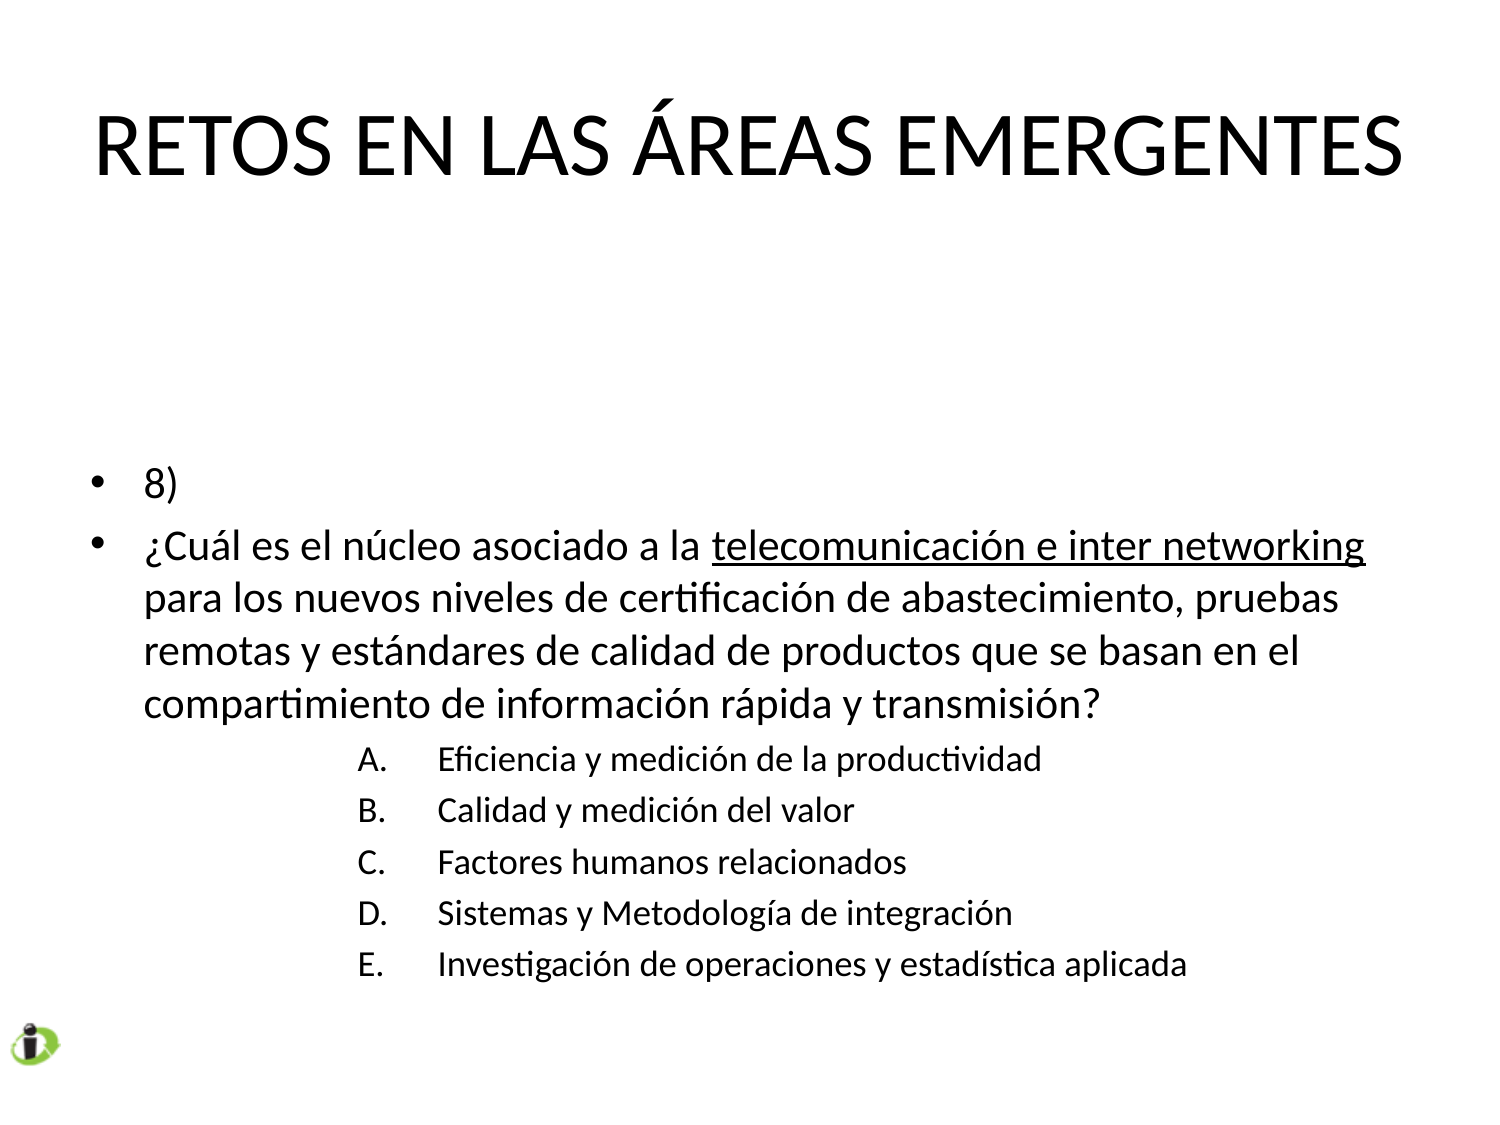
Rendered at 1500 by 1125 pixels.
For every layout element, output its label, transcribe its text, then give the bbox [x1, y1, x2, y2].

picture [10, 1020, 61, 1072]
list 8) ¿Cuál es el núcleo asociado a la telecomunicación e inter networking para los nuevos niveles de certificación de abastecimiento, pruebas remotas y estándares de calidad de productos que se basan en el compartimiento de información rápida y transmisión? Eficiencia y medición de la productividad Calidad y medición del valor Factores humanos relacionados Sistemas y Metodología de integración Investigación de operaciones y estadística aplicada [75, 262, 1425, 1005]
title RETOS EN LAS ÁREAS EMERGENTES [75, 45, 1425, 233]
